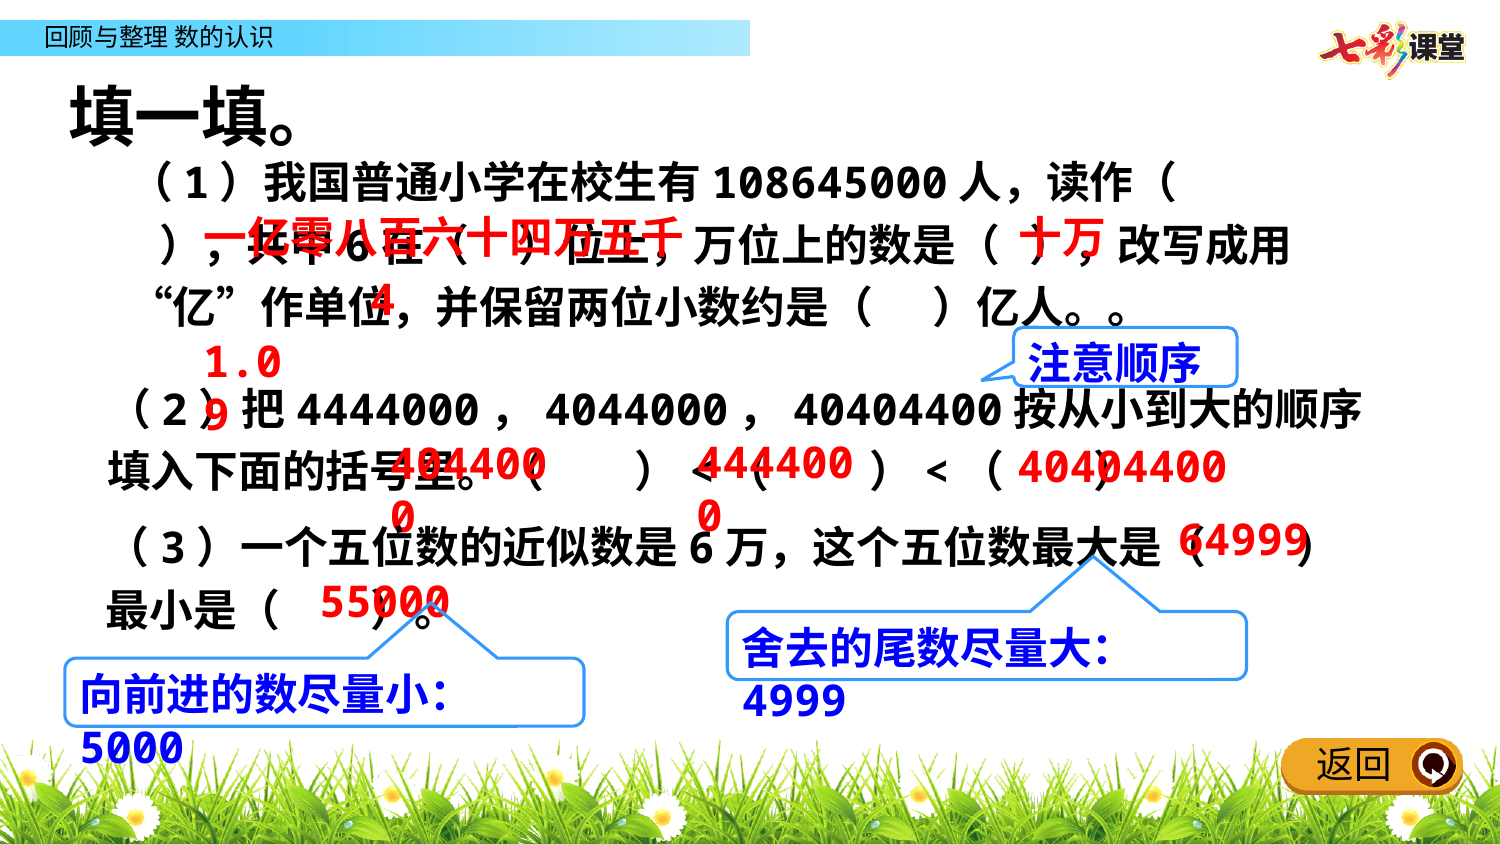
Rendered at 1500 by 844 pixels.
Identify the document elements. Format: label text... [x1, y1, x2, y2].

text_box 4044000 [378, 430, 574, 503]
text_box 注意顺序 [981, 327, 1238, 387]
text_box （3）一个五位数的近似数是6万，这个五位数最大是（ ）最小是（ ）。 [94, 503, 1381, 642]
text_box （2）把4444000，4044000，40404400按从小到大的顺序填入下面的括号里。（ ）<（ ）<（ ） [95, 365, 1382, 503]
text_box 55000 [308, 568, 477, 633]
text_box 向前进的数尽量小：5000 [64, 602, 585, 727]
text_box （1）我国普通小学在校生有108645000人，读作（ ），共中6在（ ）位上，万位上的数是（ ），改写成用“亿”作单位，并保留两位小数约是（ ）亿人。。 [117, 138, 1404, 339]
text_box 十万 [1007, 204, 1135, 268]
text_box 填一填。 [56, 53, 431, 161]
text_box 一亿零八百六十四万五千 [192, 204, 709, 268]
text_box 4 [358, 265, 430, 330]
text_box 1.09 [192, 328, 314, 445]
text_box 40404400 [1005, 433, 1243, 497]
picture [0, 740, 1500, 844]
text_box 64999 [1166, 506, 1335, 570]
text_box 4444000 [684, 429, 881, 503]
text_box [1281, 733, 1464, 795]
text_box 舍去的尾数尽量大：4999 [727, 556, 1247, 680]
picture [1316, 20, 1468, 80]
